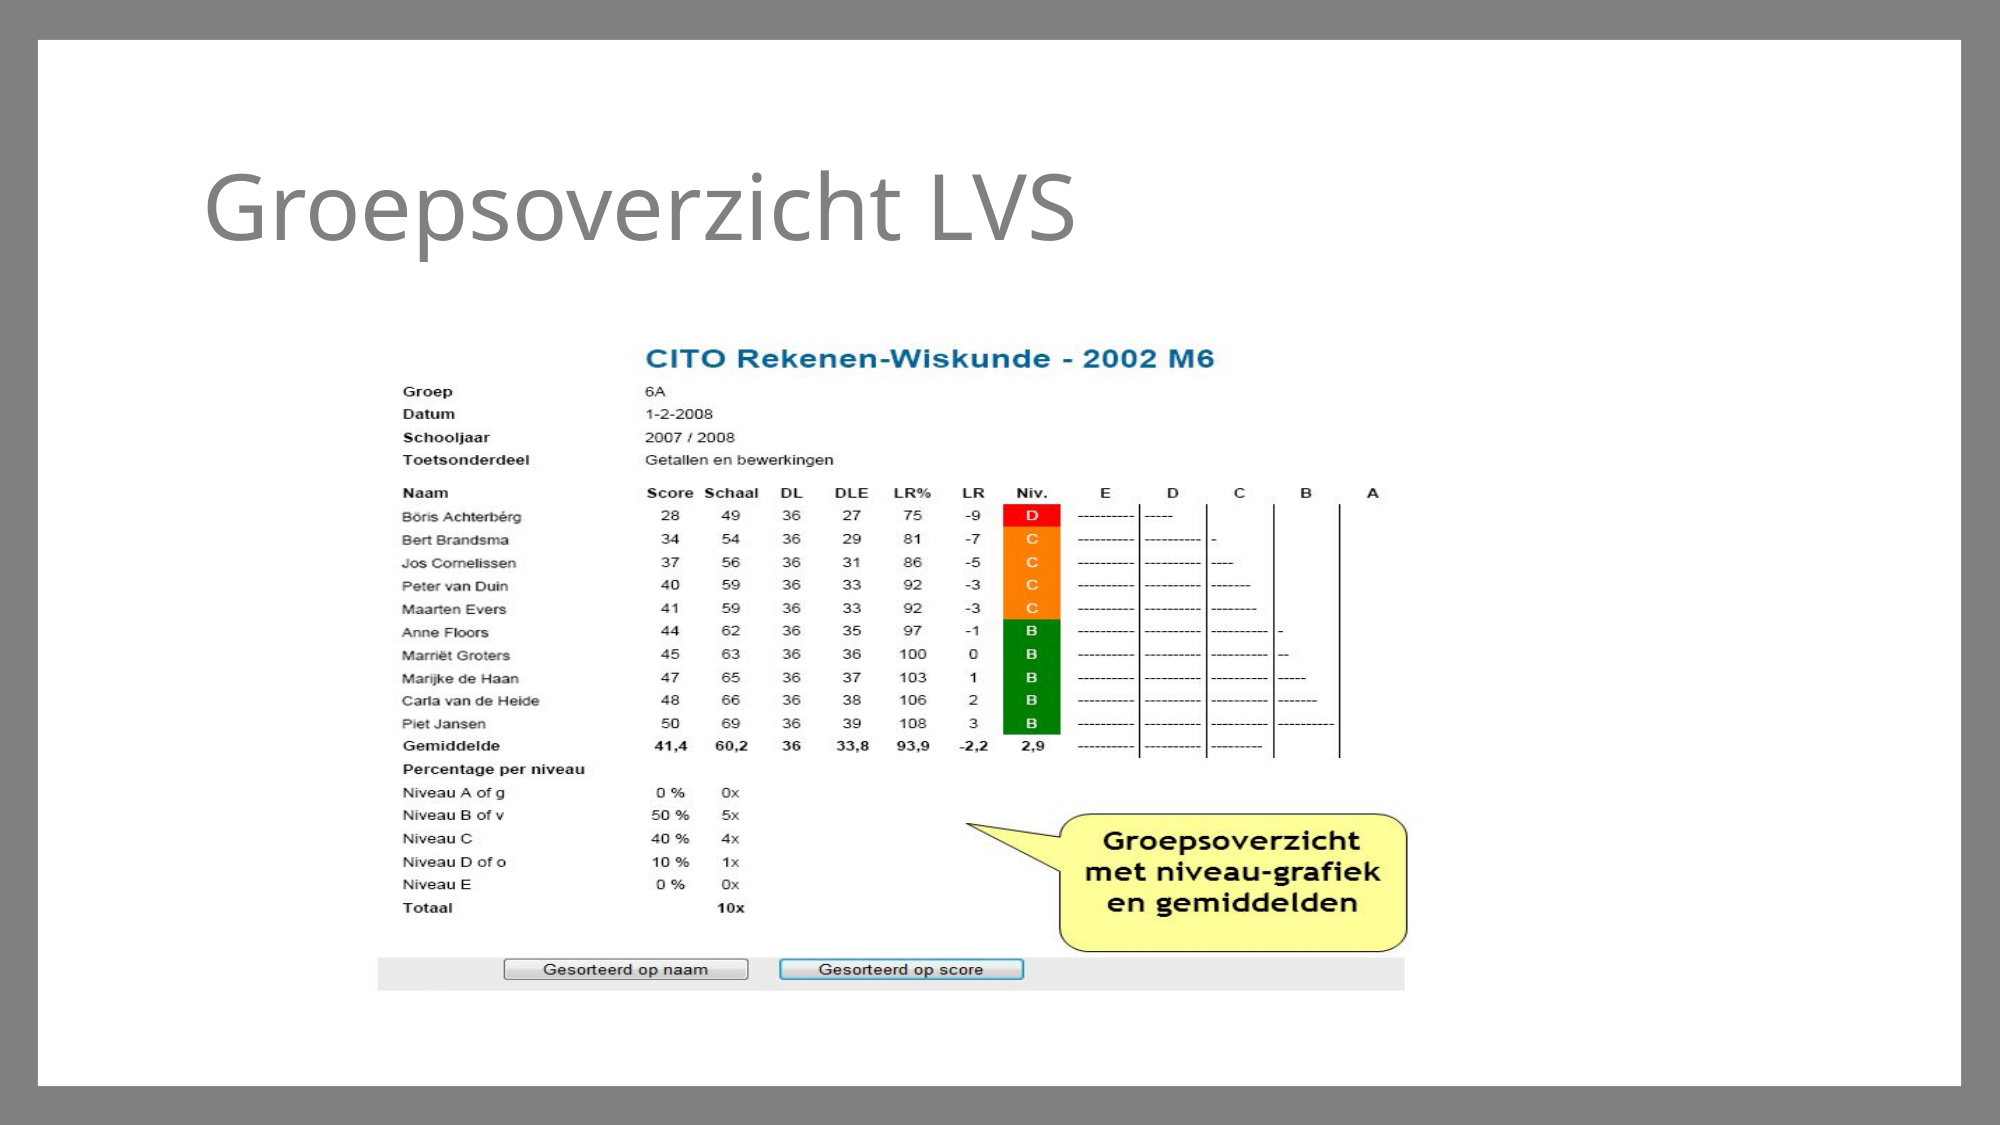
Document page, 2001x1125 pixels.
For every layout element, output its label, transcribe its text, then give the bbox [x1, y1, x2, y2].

title Groepsoverzicht LVS [187, 99, 1808, 323]
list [157, 309, 1501, 1077]
